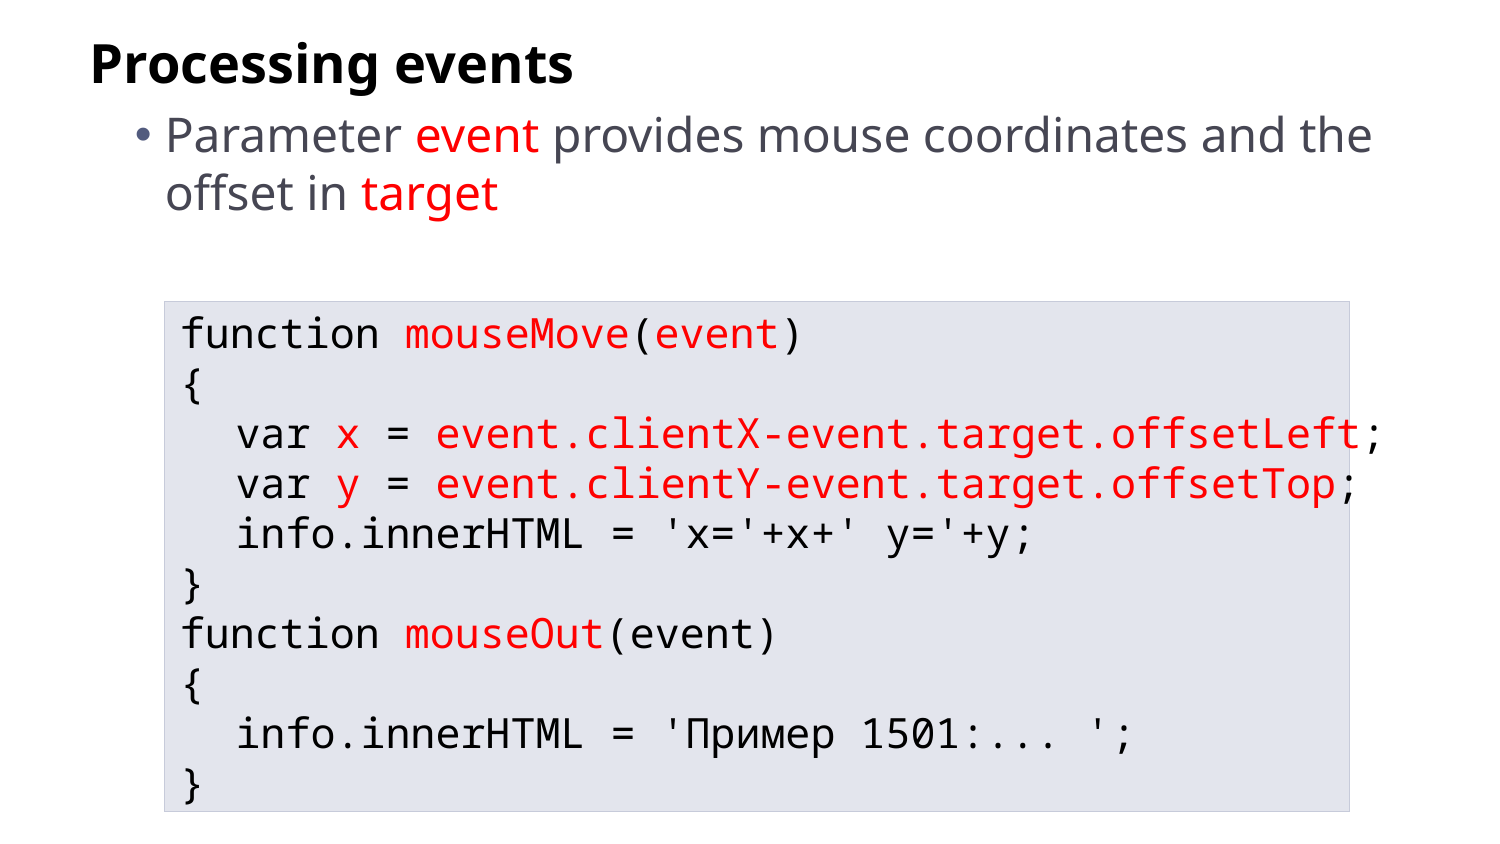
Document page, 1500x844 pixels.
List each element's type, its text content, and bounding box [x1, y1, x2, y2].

list Processing events Parameter event provides mouse coordinates and the offset in target [75, 21, 1475, 835]
text_box function mouseMove(event) { var x = event.clientX-event.target.offsetLeft; var y = event.clientY-event.target.offsetTop; info.innerHTML = 'x='+x+' y='+y; } function mouseOut(event) { info.innerHTML = 'Пример 1501:... '; } [164, 301, 1350, 812]
